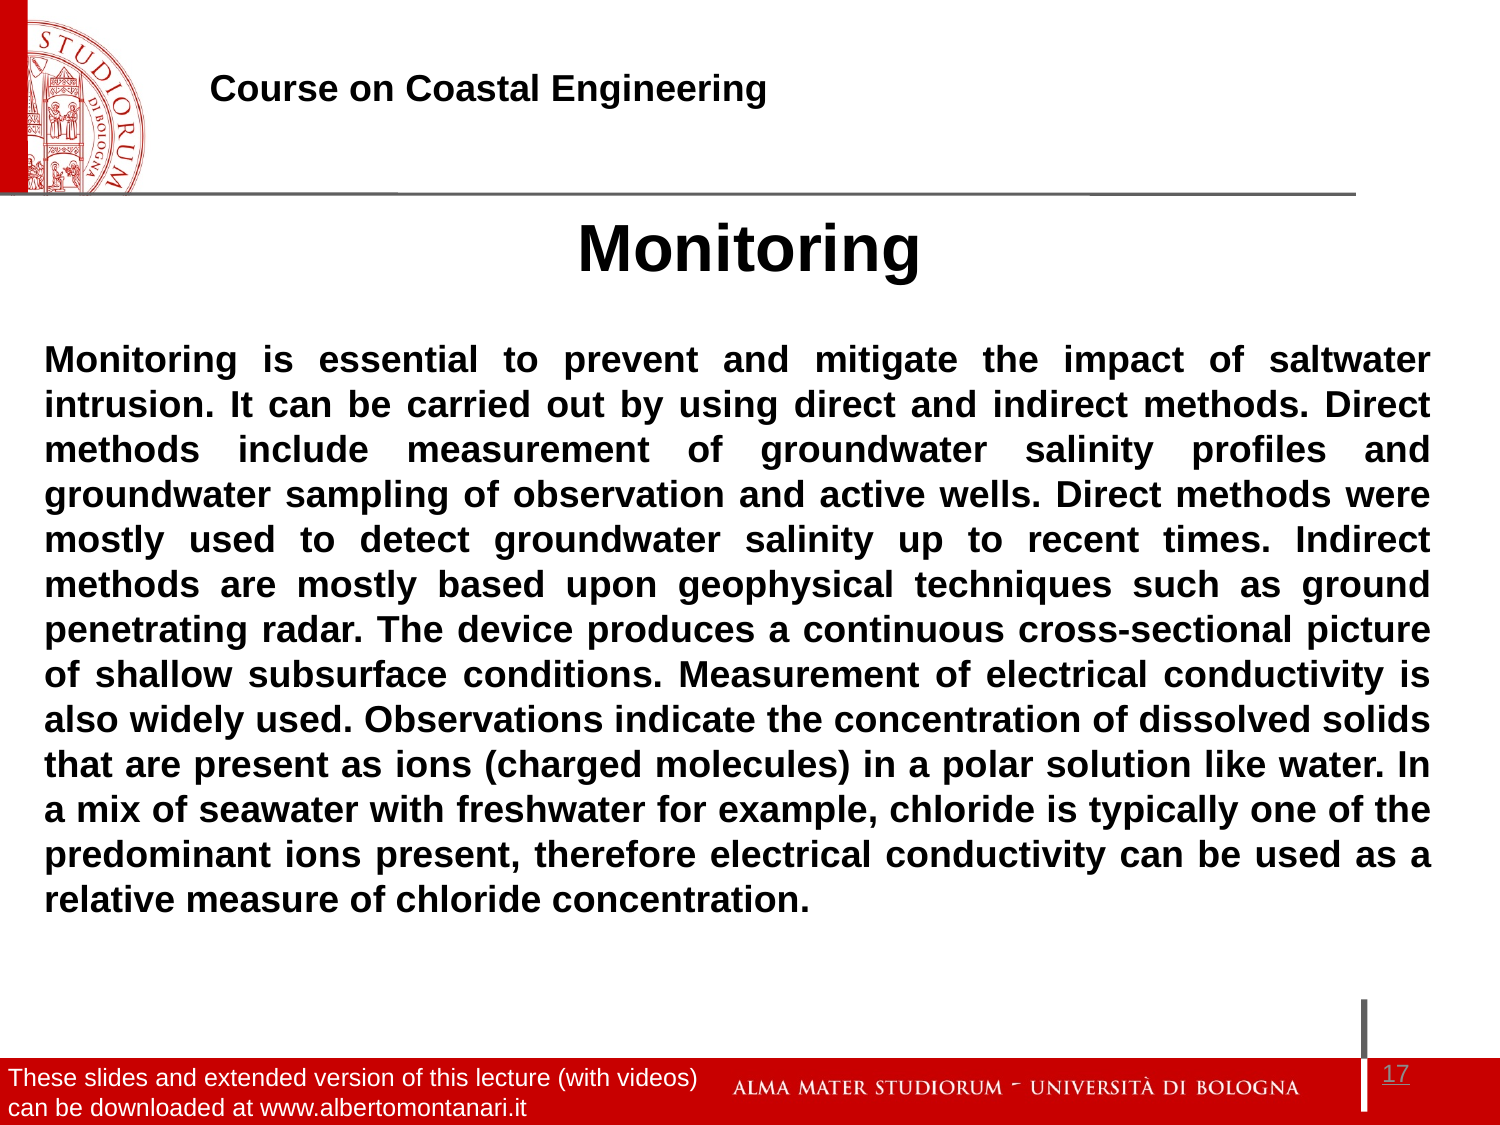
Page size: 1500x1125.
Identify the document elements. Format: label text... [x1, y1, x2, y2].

picture [0, 1058, 1500, 1125]
slide_number 17 [1074, 1042, 1425, 1103]
text_box Monitoring is essential to prevent and mitigate the impact of saltwater intrusion. It can be carried out by using direct and indirect methods. Direct methods include measurement of groundwater salinity profiles and groundwater sampling of observation and active wells. Direct methods were mostly used to detect groundwater salinity up to recent times. Indirect methods are mostly based upon geophysical techniques such as ground penetrating radar. The device produces a continuous cross-sectional picture of shallow subsurface conditions. Measurement of electrical conductivity is also widely used. Observations indicate the concentration of dissolved solids that are present as ions (charged molecules) in a polar solution like water. In a mix of seawater with freshwater for example, chloride is typically one of the predominant ions present, therefore electrical conductivity can be used as a relative measure of chloride concentration. [29, 328, 1447, 928]
picture [28, 16, 151, 117]
text_box Monitoring [11, 117, 1489, 292]
